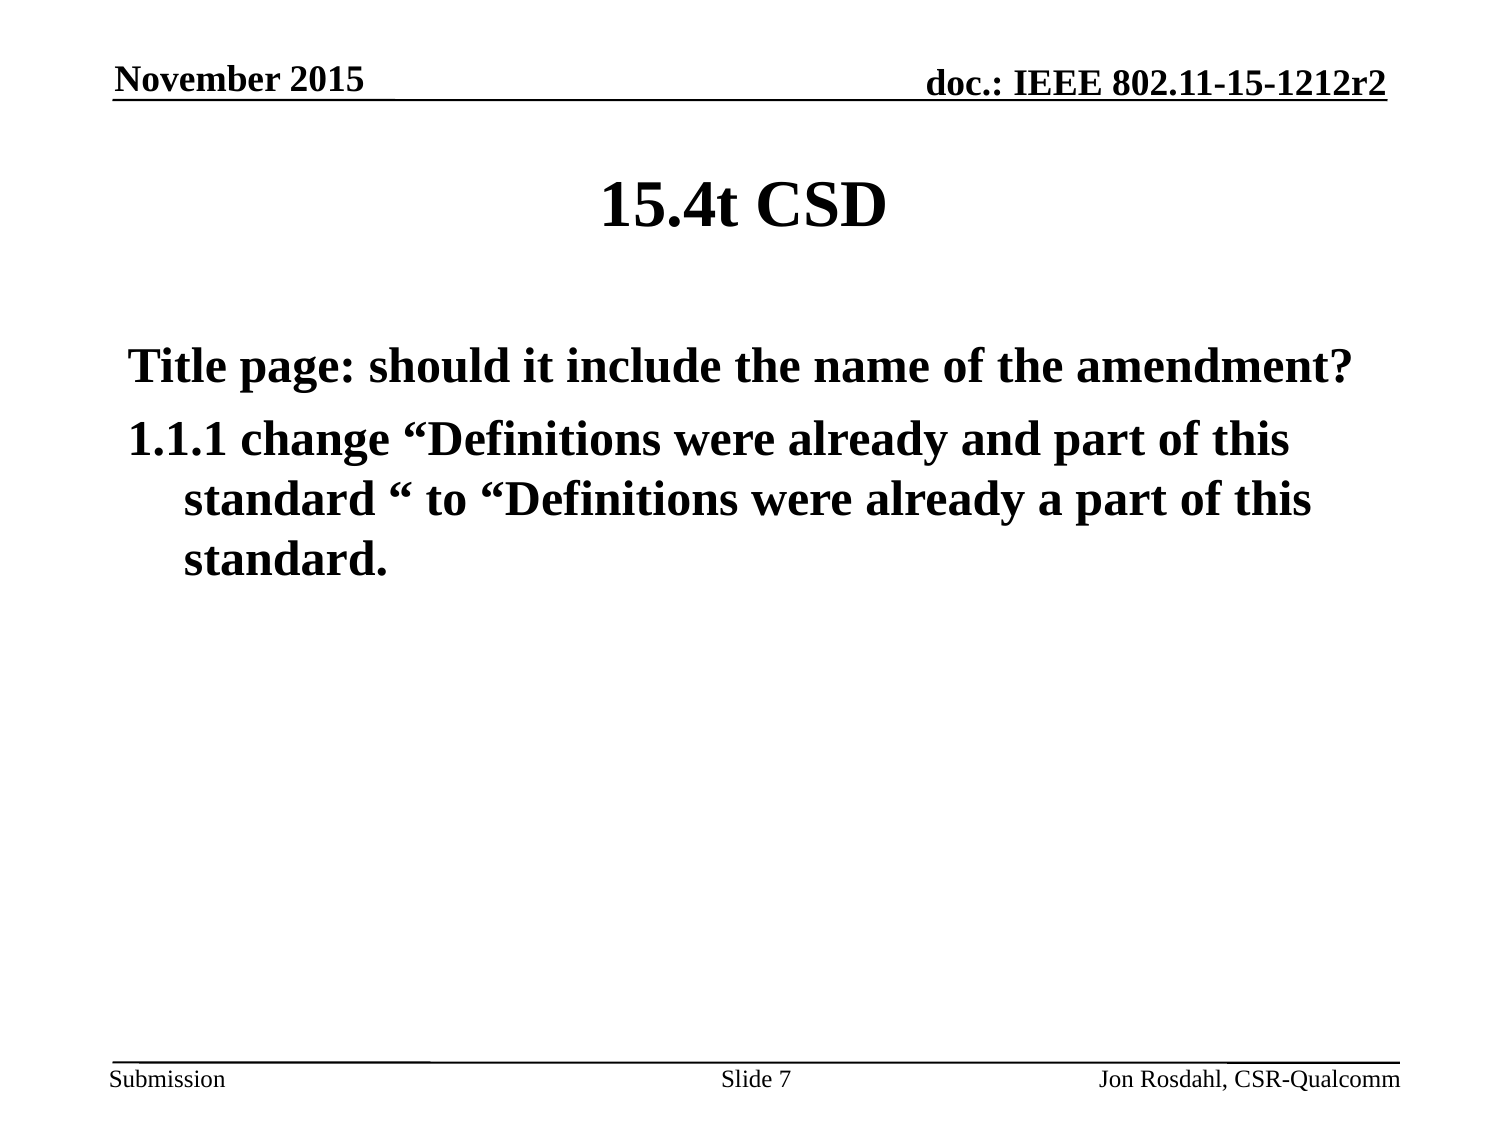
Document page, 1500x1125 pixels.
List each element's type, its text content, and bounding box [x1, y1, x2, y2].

footer Jon Rosdahl, CSR-Qualcomm [878, 1061, 1402, 1093]
list Title page: should it include the name of the amendment? 1.1.1 change “Definitions were already and part of this standard “ to “Definitions were already a part of this standard. [112, 324, 1388, 1000]
title 15.4t CSD [112, 112, 1388, 288]
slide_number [114, 54, 423, 100]
slide_number Slide 7 [712, 1061, 800, 1123]
